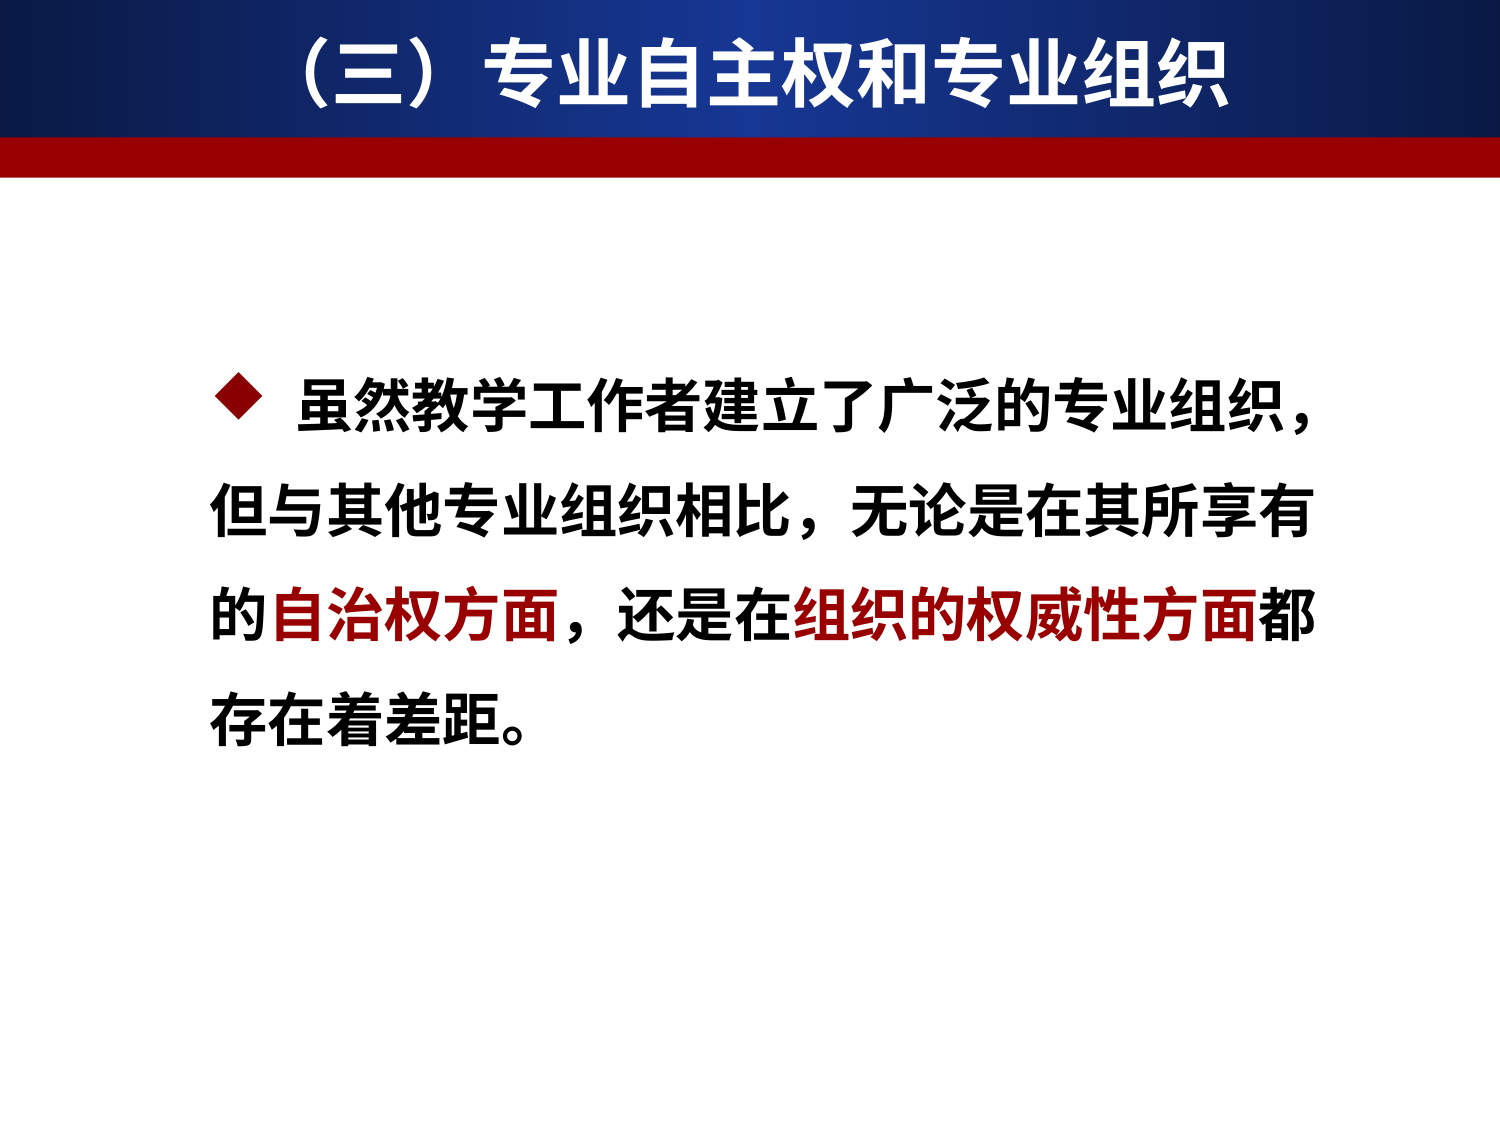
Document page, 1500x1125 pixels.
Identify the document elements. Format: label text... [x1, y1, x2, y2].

list 虽然教学工作者建立了广泛的专业组织，但与其他专业组织相比，无论是在其所享有的自治权方面，还是在组织的权威性方面都存在着差距。 [194, 326, 1341, 835]
title （三）专业自主权和专业组织 [50, 24, 1438, 118]
